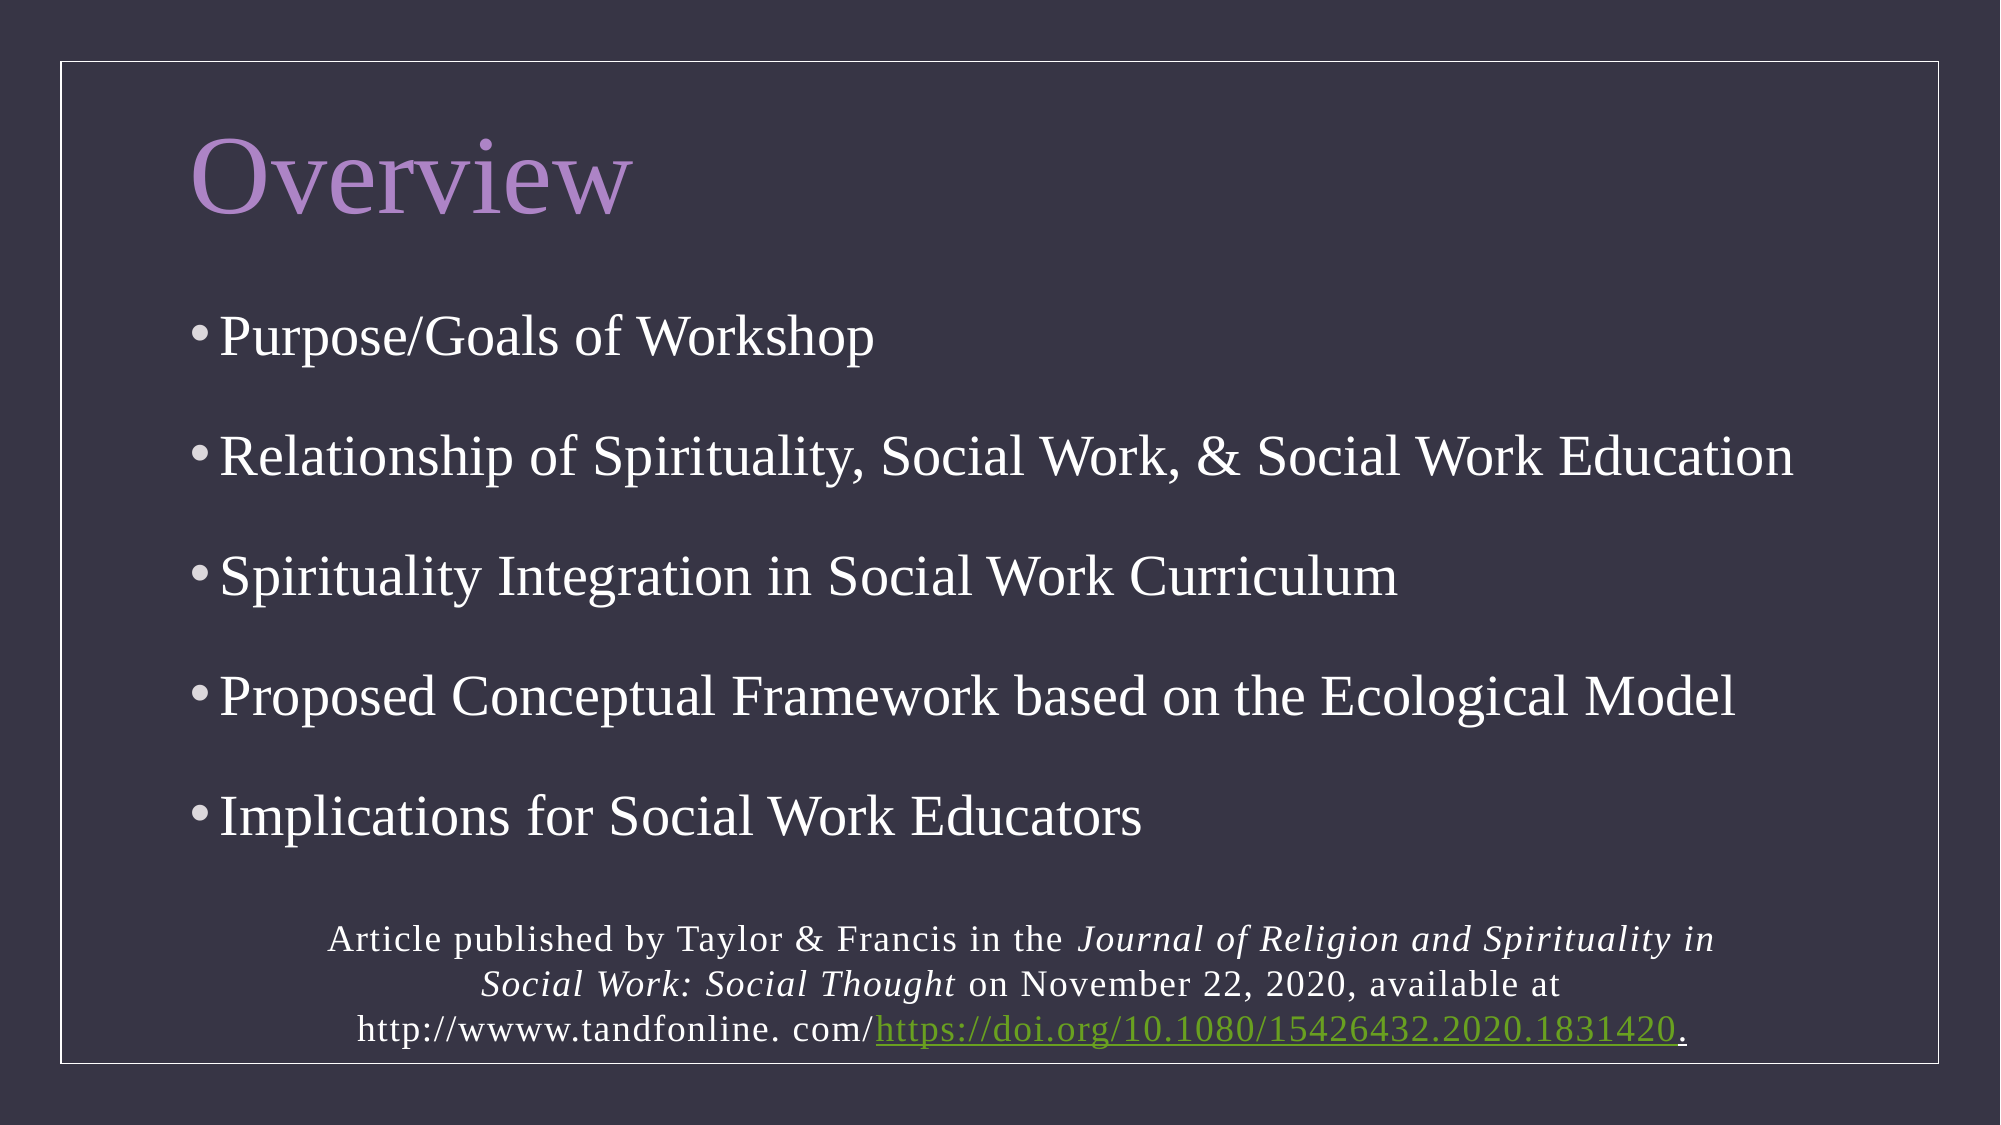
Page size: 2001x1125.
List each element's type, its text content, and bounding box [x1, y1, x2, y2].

title Overview [174, 64, 1825, 289]
list Purpose/Goals of Workshop Relationship of Spirituality, Social Work, & Social Work Education Spirituality Integration in Social Work Curriculum Proposed Conceptual Framework based on the Ecological Model Implications for Social Work Educators [174, 289, 1825, 935]
text_box Article published by Taylor & Francis in the Journal of Religion and Spirituality in Social Work: Social Thought on November 22, 2020, available at http://wwww.tandfonline. com/https://doi.org/10.1080/15426432.2020.1831420. [259, 906, 1785, 1082]
